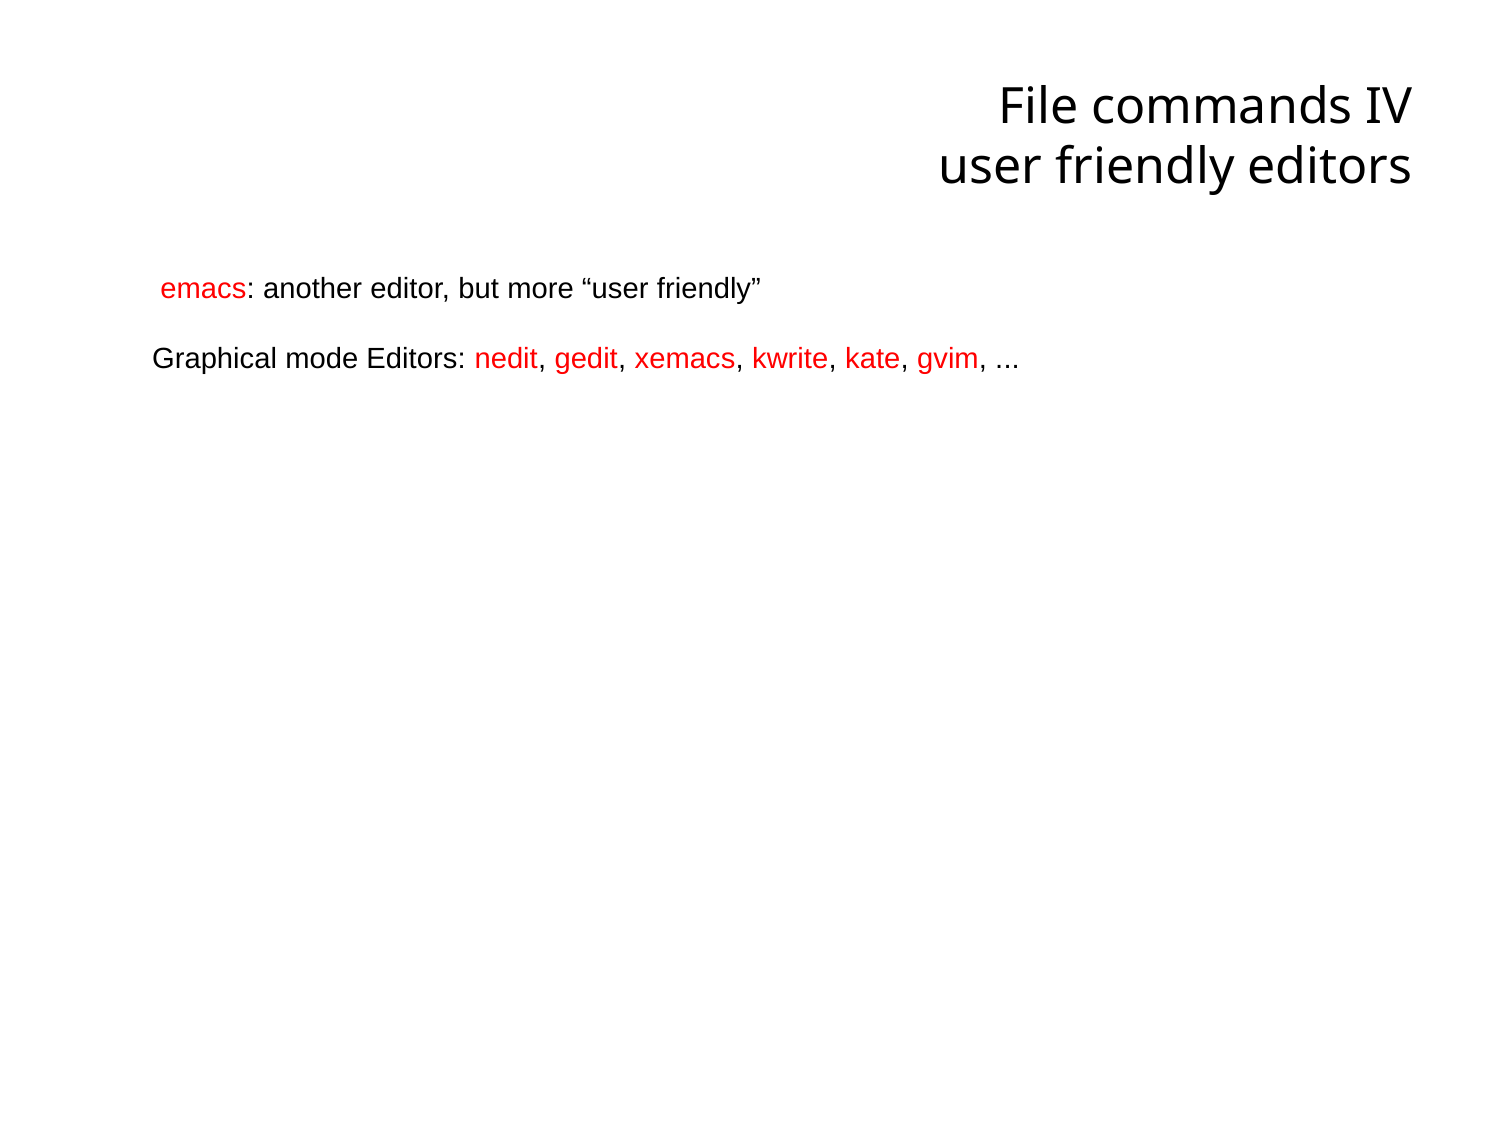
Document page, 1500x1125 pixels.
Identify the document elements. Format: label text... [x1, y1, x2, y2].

text_box File commands IV user friendly editors [923, 65, 1428, 201]
text_box emacs: another editor, but more “user friendly” Graphical mode Editors: nedit, gedit, xemacs, kwrite, kate, gvim, ... [137, 262, 1340, 383]
